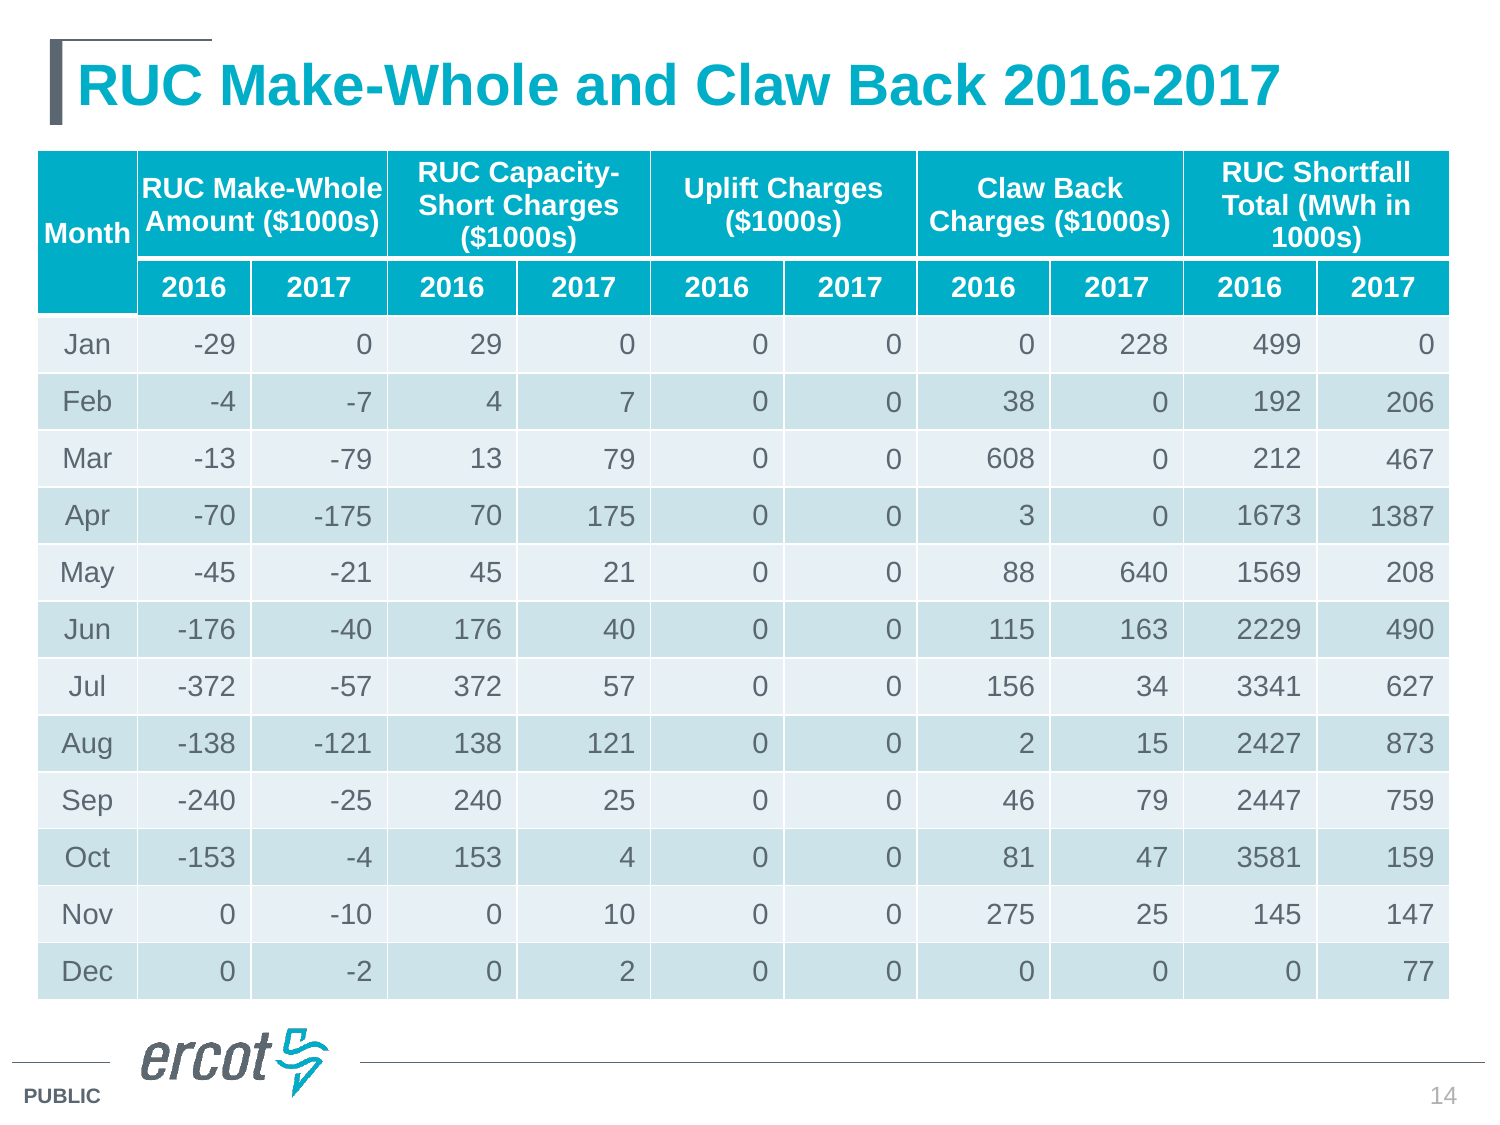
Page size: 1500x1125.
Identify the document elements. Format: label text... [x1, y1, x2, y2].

table_cell 208 [1318, 545, 1449, 600]
table_cell 10 [518, 886, 650, 942]
table_cell 2 [918, 716, 1049, 771]
table_cell 121 [518, 716, 650, 771]
table_cell -21 [252, 545, 387, 600]
table_cell 490 [1318, 602, 1449, 657]
table_cell 372 [388, 659, 516, 714]
table_cell 0 [138, 943, 250, 999]
table_cell -40 [252, 602, 387, 657]
table_cell 0 [785, 431, 916, 486]
table_cell 2016 [138, 261, 250, 315]
table_cell -175 [252, 488, 387, 543]
table_cell 46 [918, 773, 1049, 828]
table_header RUC Shortfall Total (MWh in 1000s) [1184, 151, 1449, 256]
table_cell Aug [38, 716, 137, 771]
table_cell 2017 [1051, 261, 1183, 315]
table_cell 608 [918, 431, 1049, 486]
table_cell 7 [518, 374, 650, 429]
table_cell 40 [518, 602, 650, 657]
table_cell 1569 [1184, 545, 1316, 600]
table_cell -7 [252, 374, 387, 429]
table_cell 0 [785, 374, 916, 429]
table_cell 212 [1184, 431, 1316, 486]
table_cell 0 [918, 943, 1049, 999]
table_cell 77 [1318, 943, 1449, 999]
table_cell 0 [388, 886, 516, 942]
table_cell 228 [1051, 317, 1183, 372]
table_cell Jan [38, 318, 137, 372]
table_cell 0 [252, 317, 387, 372]
table_cell 45 [388, 545, 516, 600]
table_cell 1673 [1184, 488, 1316, 543]
table_cell 3 [918, 488, 1049, 543]
table_cell 4 [388, 374, 516, 429]
table_cell 2016 [918, 261, 1049, 315]
table_cell 2 [518, 943, 650, 999]
table_cell 138 [388, 716, 516, 771]
table_cell 467 [1318, 431, 1449, 486]
table_cell 2017 [785, 261, 916, 315]
table_cell -4 [138, 374, 250, 429]
table_cell 145 [1184, 886, 1316, 942]
table_cell 2017 [252, 261, 387, 315]
table_cell 176 [388, 602, 516, 657]
table_cell 79 [1051, 773, 1183, 828]
table_cell 627 [1318, 659, 1449, 714]
table_cell 70 [388, 488, 516, 543]
picture [137, 1024, 332, 1100]
table_cell 0 [785, 659, 916, 714]
table_cell 1387 [1318, 488, 1449, 543]
table_cell 2016 [1184, 261, 1316, 315]
table_cell 153 [388, 829, 516, 885]
table_cell -153 [138, 829, 250, 885]
table_cell 159 [1318, 829, 1449, 885]
table_cell 640 [1051, 545, 1183, 600]
table_cell -57 [252, 659, 387, 714]
table_cell 2016 [651, 261, 783, 315]
table_cell Jul [38, 659, 137, 714]
table_cell 0 [785, 317, 916, 372]
table_cell 0 [651, 545, 783, 600]
table_cell 0 [785, 773, 916, 828]
table_cell May [38, 545, 137, 600]
table_cell 0 [785, 886, 916, 942]
table_cell 0 [1318, 317, 1449, 372]
table_cell 38 [918, 374, 1049, 429]
table_cell 0 [388, 943, 516, 999]
table_cell 0 [1051, 488, 1183, 543]
table_cell 0 [785, 716, 916, 771]
title RUC Make-Whole and Claw Back 2016-2017 [62, 39, 1450, 125]
table_cell 275 [918, 886, 1049, 942]
table_cell -70 [138, 488, 250, 543]
table_cell -121 [252, 716, 387, 771]
table_cell Oct [38, 829, 137, 885]
table_cell 2447 [1184, 773, 1316, 828]
table_cell 2017 [1318, 261, 1449, 315]
table_cell 34 [1051, 659, 1183, 714]
table_header RUC Capacity-Short Charges ($1000s) [388, 151, 650, 256]
table_cell 3581 [1184, 829, 1316, 885]
table_cell -13 [138, 431, 250, 486]
table_cell 88 [918, 545, 1049, 600]
table_cell 2229 [1184, 602, 1316, 657]
table_cell Jun [38, 602, 137, 657]
table_cell Nov [38, 886, 137, 942]
table_cell 175 [518, 488, 650, 543]
table_cell 4 [518, 829, 650, 885]
table_cell 0 [651, 431, 783, 486]
table_cell Apr [38, 488, 137, 543]
table_cell 206 [1318, 374, 1449, 429]
table_cell 15 [1051, 716, 1183, 771]
table_cell -176 [138, 602, 250, 657]
table_cell 0 [651, 488, 783, 543]
table_cell 29 [388, 317, 516, 372]
table_cell 13 [388, 431, 516, 486]
table_cell 0 [1051, 374, 1183, 429]
table_cell 0 [918, 317, 1049, 372]
table_cell -240 [138, 773, 250, 828]
table_cell 240 [388, 773, 516, 828]
table_cell 0 [651, 374, 783, 429]
table_cell 0 [651, 773, 783, 828]
table_cell 115 [918, 602, 1049, 657]
table_cell -2 [252, 943, 387, 999]
table_cell -45 [138, 545, 250, 600]
table_cell 499 [1184, 317, 1316, 372]
table_cell -4 [252, 829, 387, 885]
table_header Uplift Charges ($1000s) [651, 151, 916, 256]
table_cell -79 [252, 431, 387, 486]
table_cell 0 [651, 317, 783, 372]
table_cell 0 [1051, 943, 1183, 999]
slide_number 14 [1400, 1076, 1488, 1113]
table_cell 3341 [1184, 659, 1316, 714]
table_cell 873 [1318, 716, 1449, 771]
table_cell 81 [918, 829, 1049, 885]
table_cell 57 [518, 659, 650, 714]
table_header Month [38, 151, 137, 313]
table_cell 2016 [388, 261, 516, 315]
table_header RUC Make-Whole Amount ($1000s) [138, 151, 387, 256]
table_cell 759 [1318, 773, 1449, 828]
table_cell Sep [38, 773, 137, 828]
table_cell -10 [252, 886, 387, 942]
table_cell 0 [138, 886, 250, 942]
table_cell 79 [518, 431, 650, 486]
table_cell 192 [1184, 374, 1316, 429]
table_cell 0 [651, 829, 783, 885]
table_cell 0 [785, 545, 916, 600]
table_cell -138 [138, 716, 250, 771]
table_cell 2427 [1184, 716, 1316, 771]
table_cell 163 [1051, 602, 1183, 657]
table_cell 0 [785, 602, 916, 657]
table_cell 0 [518, 317, 650, 372]
table_cell 0 [785, 488, 916, 543]
table_cell 0 [651, 943, 783, 999]
table_cell 0 [651, 886, 783, 942]
table_cell 156 [918, 659, 1049, 714]
table_cell -25 [252, 773, 387, 828]
table_cell 21 [518, 545, 650, 600]
table_cell 47 [1051, 829, 1183, 885]
table_cell -372 [138, 659, 250, 714]
table_cell 0 [651, 716, 783, 771]
table_cell 0 [1051, 431, 1183, 486]
table_cell Dec [38, 943, 137, 999]
table_cell Mar [38, 431, 137, 486]
table_cell 2017 [518, 261, 650, 315]
table_cell 0 [1184, 943, 1316, 999]
table_cell 147 [1318, 886, 1449, 942]
table_cell 0 [651, 659, 783, 714]
table_cell 0 [785, 829, 916, 885]
table_header Claw Back Charges ($1000s) [918, 151, 1183, 256]
table_cell 25 [1051, 886, 1183, 942]
table_cell 0 [651, 602, 783, 657]
table_cell 0 [785, 943, 916, 999]
table_cell -29 [138, 317, 250, 372]
table_cell Feb [38, 374, 137, 429]
table_cell 25 [518, 773, 650, 828]
